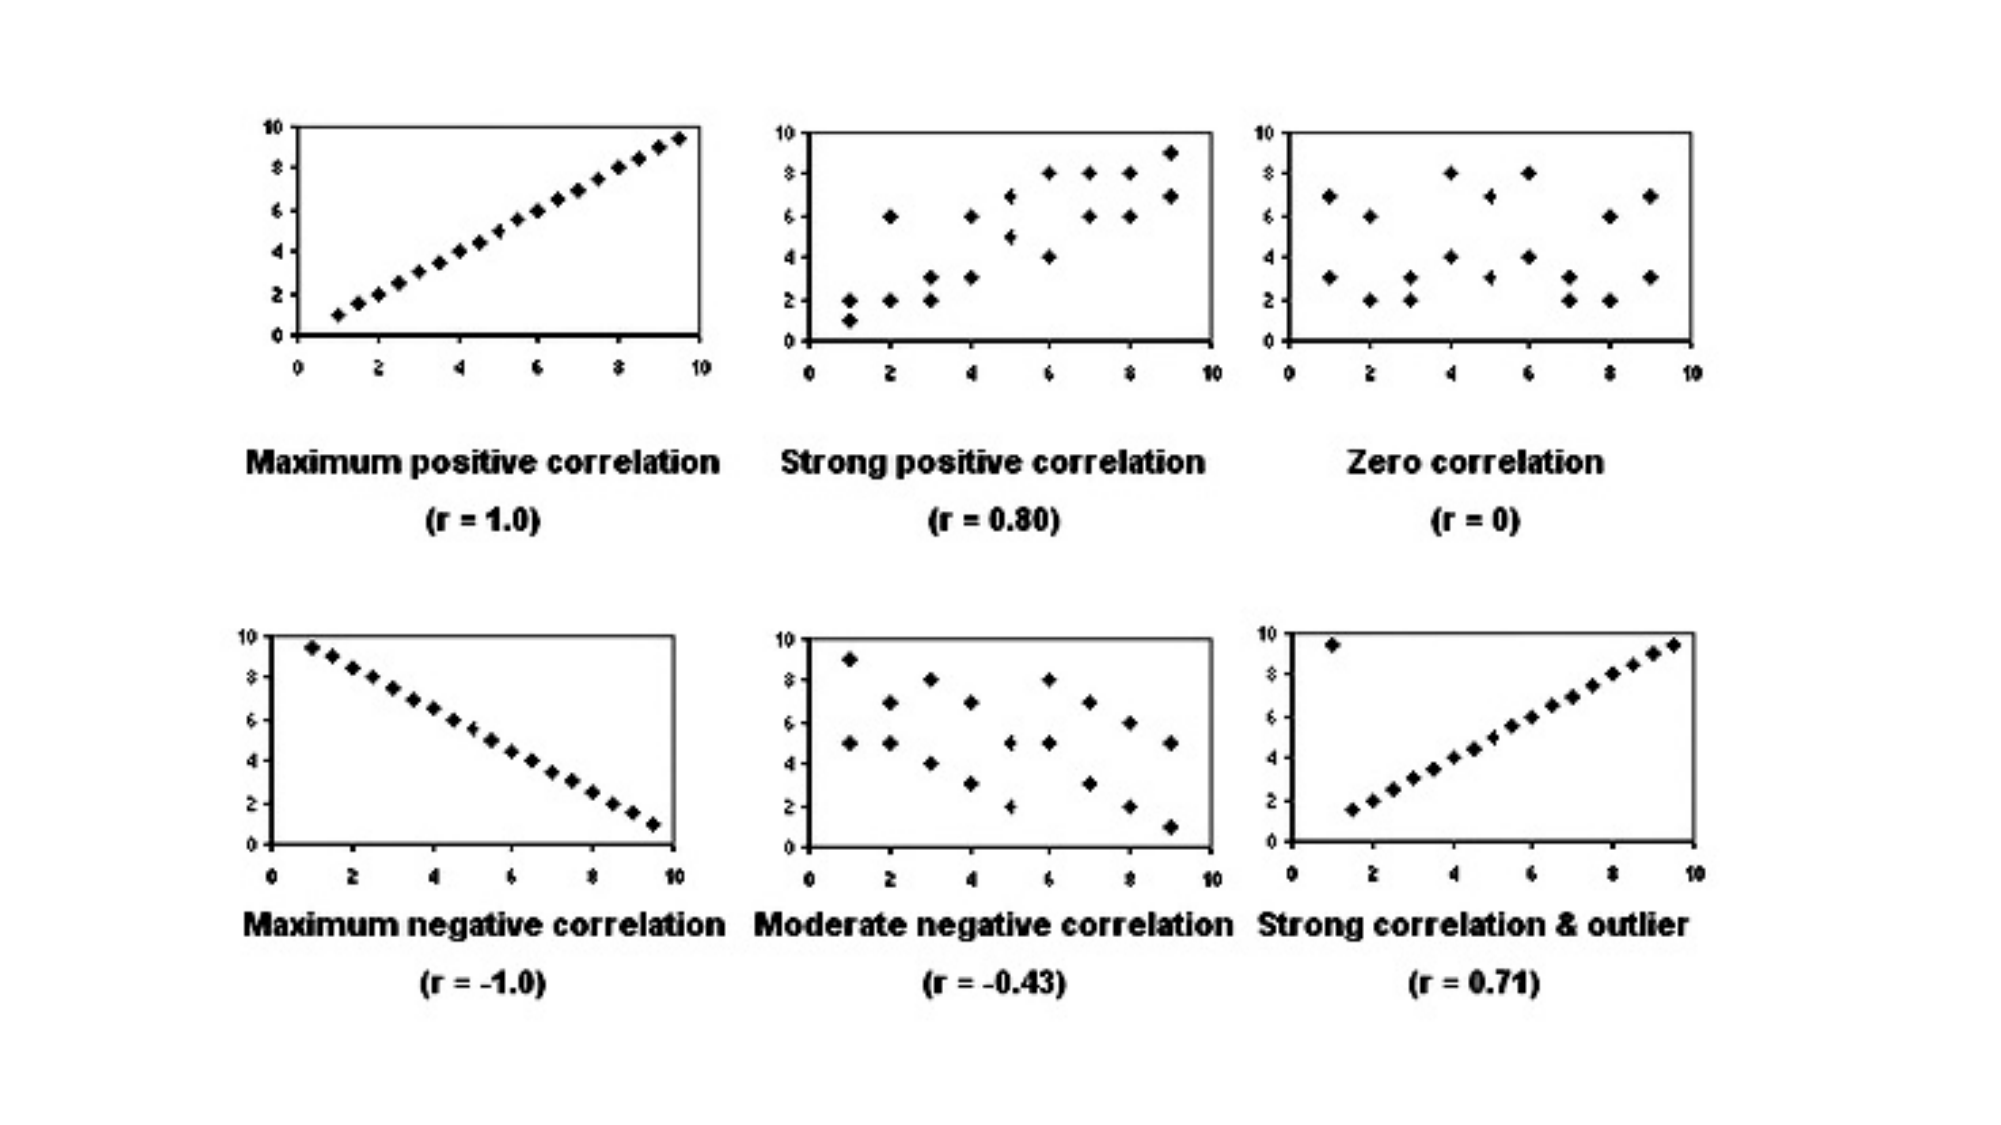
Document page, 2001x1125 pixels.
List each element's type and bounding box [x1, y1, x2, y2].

list [199, 86, 1725, 1043]
